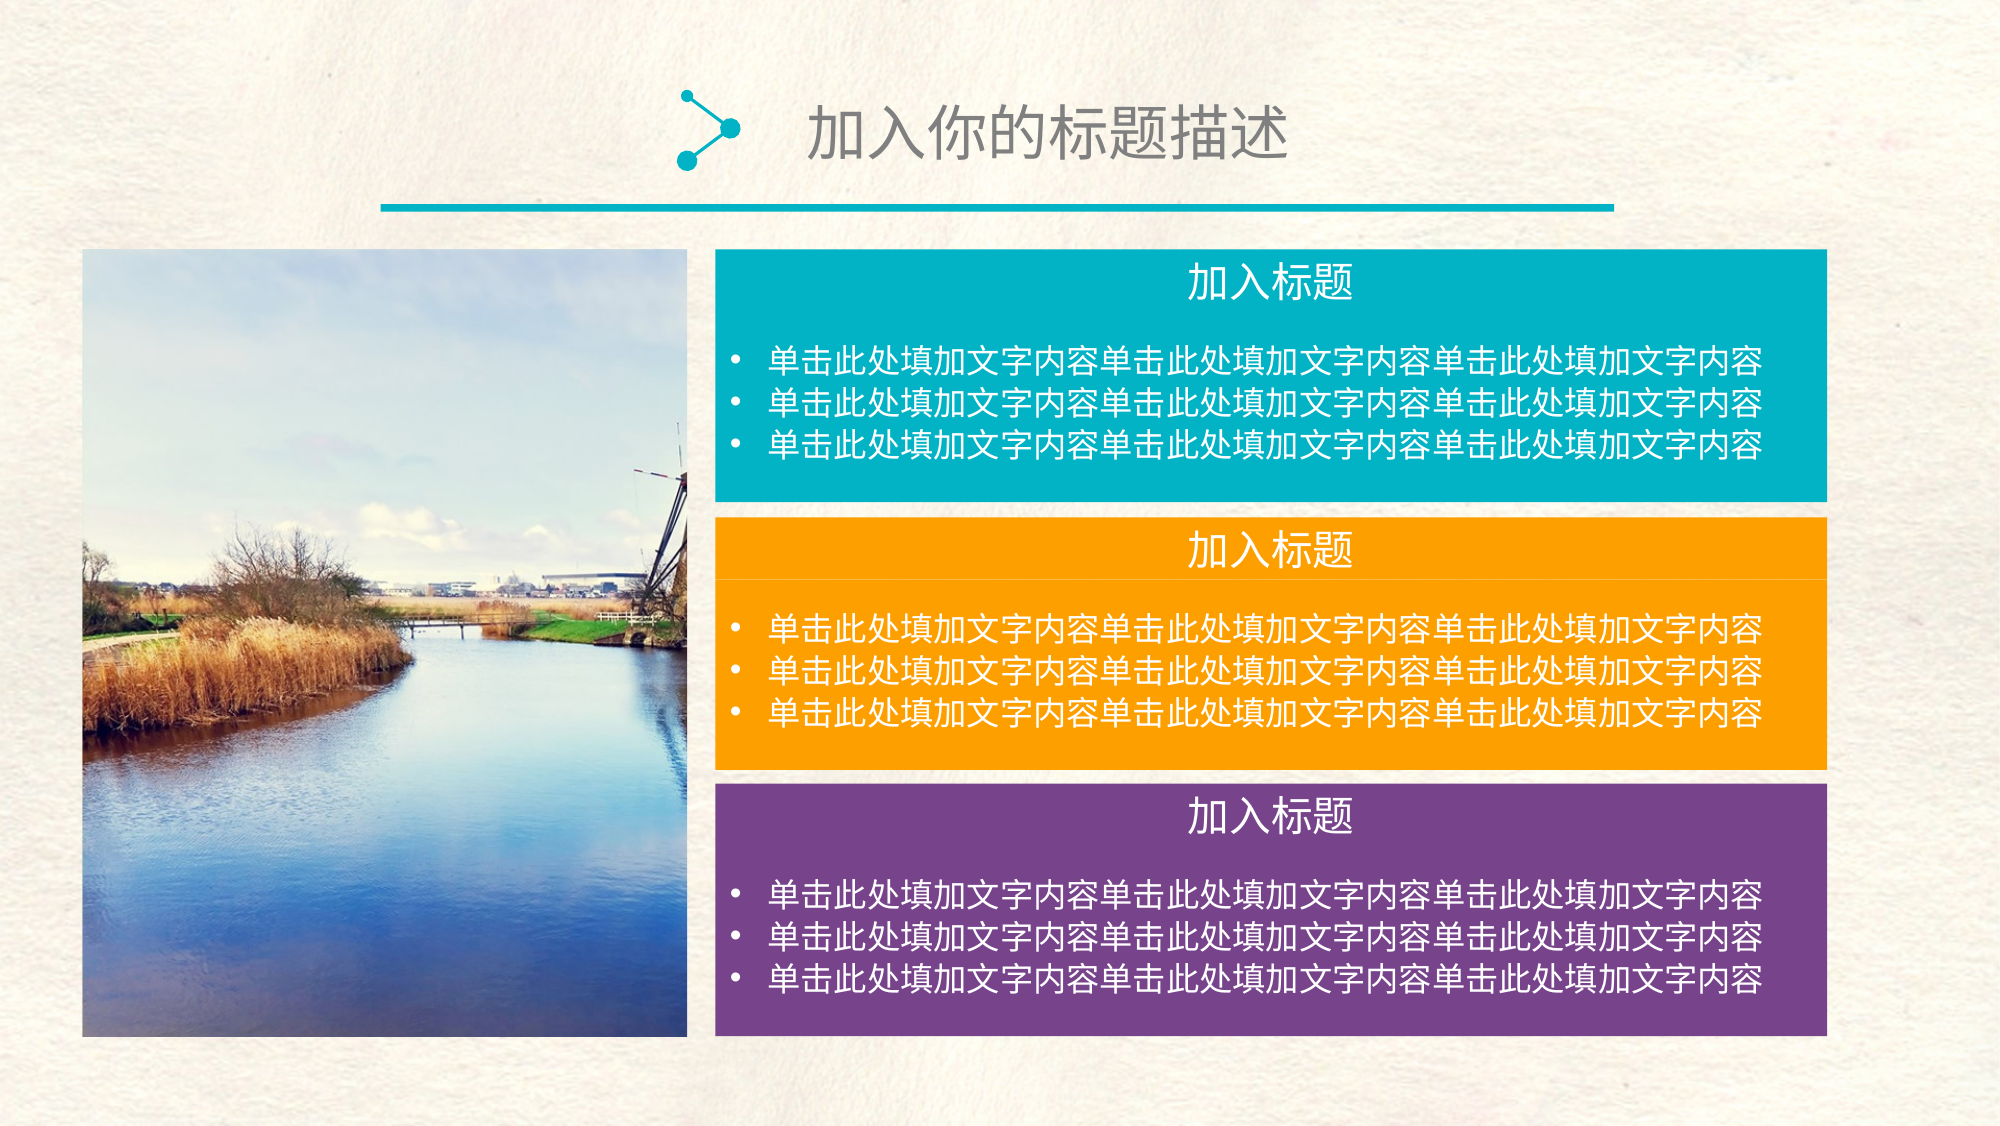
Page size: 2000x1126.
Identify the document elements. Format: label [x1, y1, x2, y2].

picture [0, 0, 2000, 1126]
text_box [715, 783, 1828, 1037]
text_box [80, 247, 689, 1038]
text_box [380, 86, 1615, 212]
text_box [715, 517, 1828, 771]
text_box [715, 249, 1828, 503]
